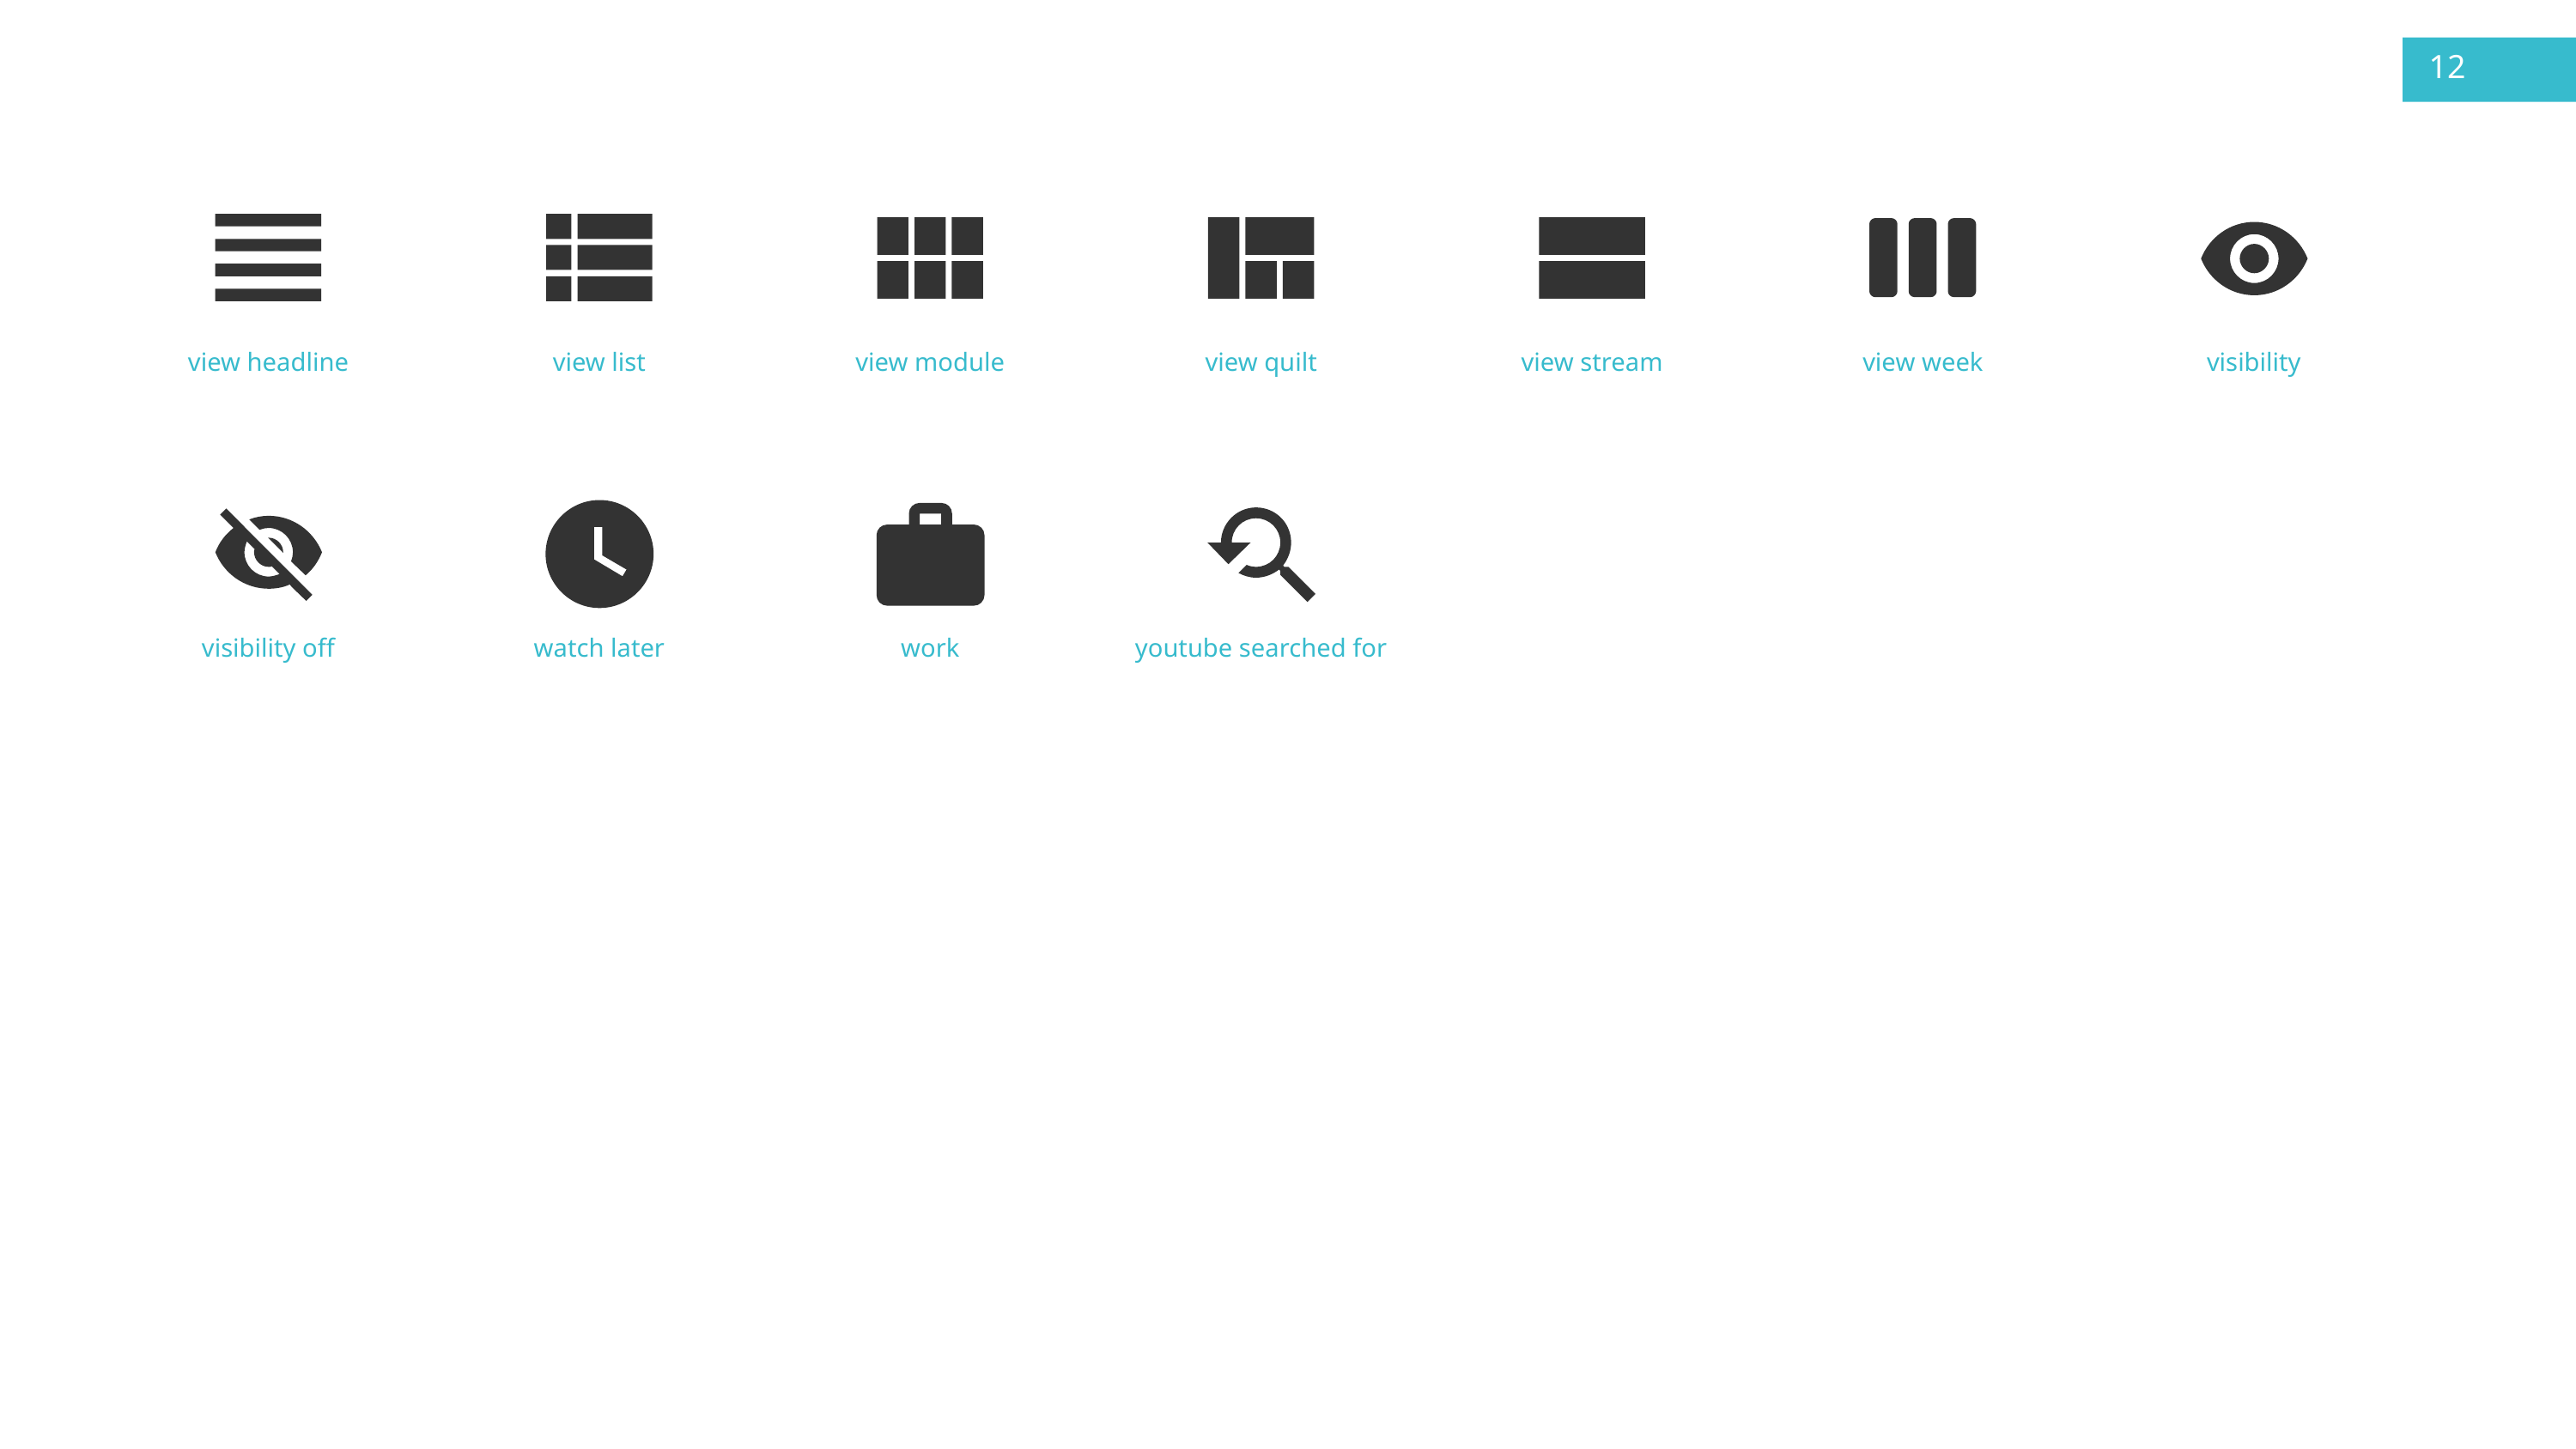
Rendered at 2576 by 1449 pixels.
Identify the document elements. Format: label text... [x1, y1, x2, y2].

text_box [215, 288, 322, 301]
text_box [1207, 507, 1316, 603]
text_box work [750, 626, 1082, 669]
text_box [2201, 221, 2308, 295]
text_box [249, 515, 323, 576]
text_box view list [420, 339, 750, 383]
text_box visibility off [89, 626, 420, 669]
text_box [545, 500, 654, 609]
text_box [1908, 218, 1937, 298]
text_box [1245, 261, 1277, 299]
text_box [546, 245, 572, 270]
text_box [1539, 261, 1645, 299]
slide_number 12 [2415, 35, 2502, 100]
text_box [215, 264, 322, 276]
text_box [914, 217, 946, 255]
text_box view stream [1413, 339, 1744, 383]
text_box [877, 217, 908, 255]
text_box view headline [89, 339, 420, 383]
text_box view module [750, 339, 1082, 383]
text_box [1947, 218, 1977, 298]
text_box [914, 261, 946, 299]
text_box [215, 239, 322, 252]
text_box [877, 261, 908, 299]
text_box [546, 214, 572, 239]
text_box [577, 214, 653, 239]
text_box [1539, 217, 1645, 255]
text_box [951, 261, 983, 299]
text_box [1245, 217, 1315, 255]
text_box [577, 276, 653, 301]
text_box [1207, 217, 1240, 299]
text_box [215, 508, 313, 601]
text_box youtube searched for [1082, 626, 1440, 669]
text_box view quilt [1082, 339, 1413, 383]
text_box [951, 217, 983, 255]
text_box [577, 245, 653, 270]
text_box [876, 502, 985, 606]
text_box [1282, 261, 1315, 299]
text_box visibility [2075, 339, 2433, 383]
text_box view week [1744, 339, 2075, 383]
text_box [546, 276, 572, 301]
text_box watch later [420, 626, 750, 669]
text_box [215, 214, 322, 227]
text_box [1869, 218, 1898, 298]
